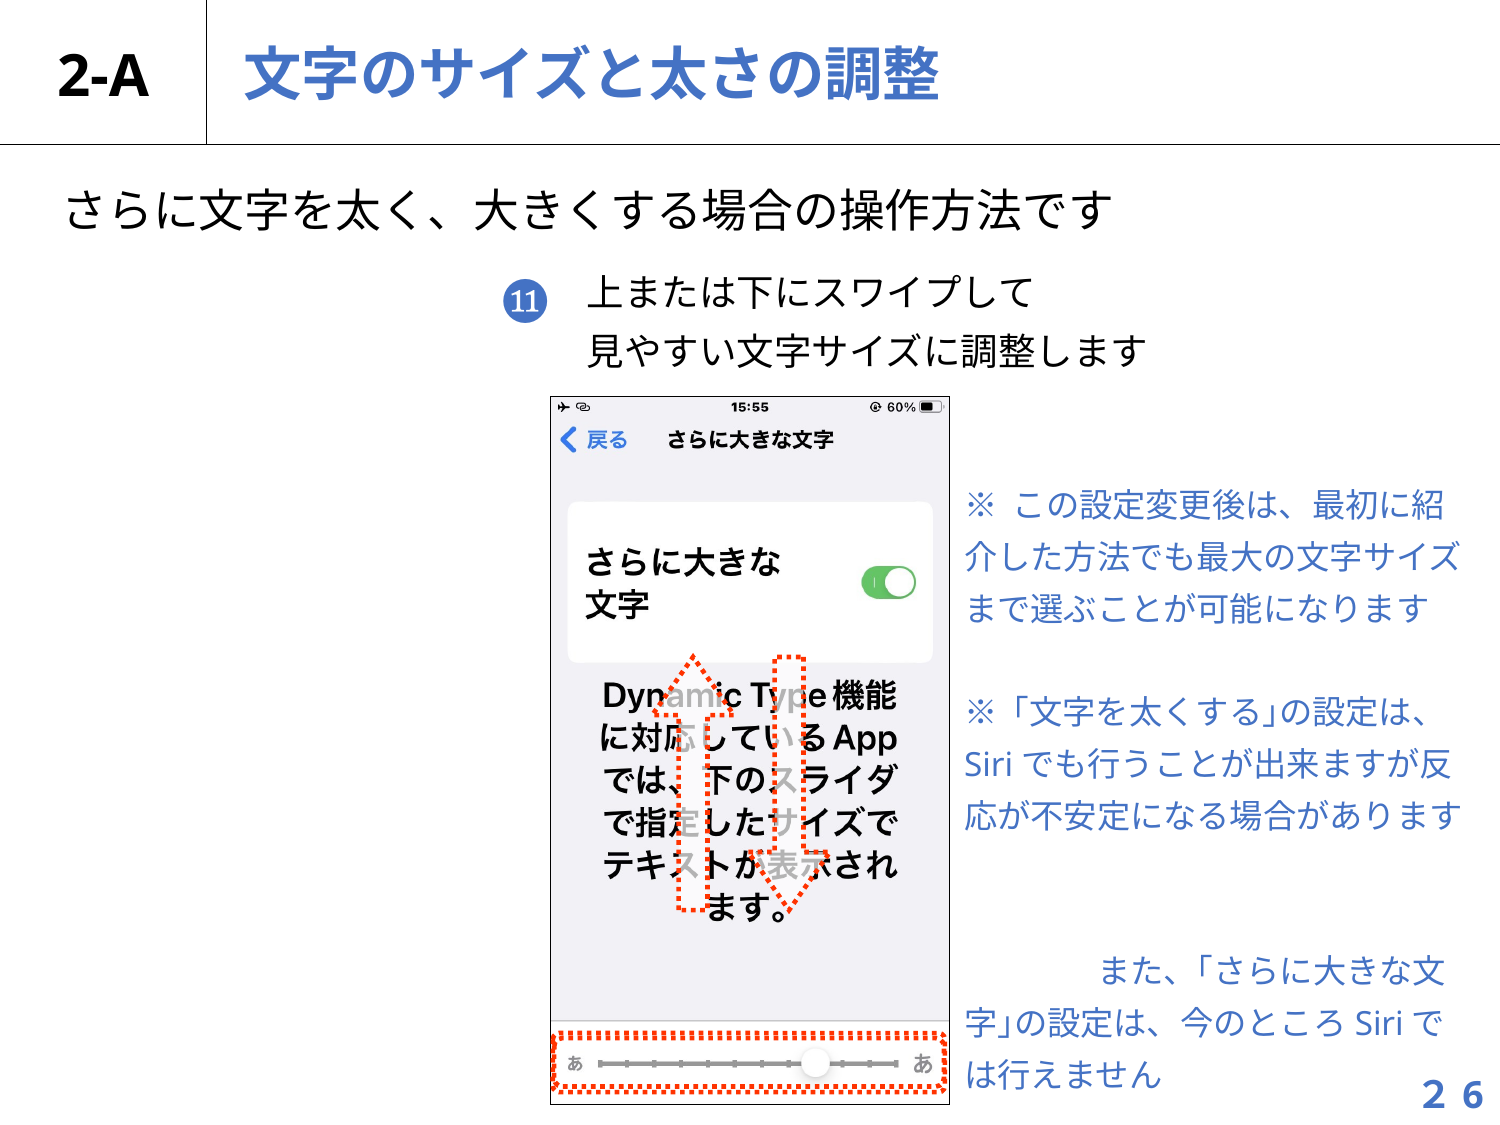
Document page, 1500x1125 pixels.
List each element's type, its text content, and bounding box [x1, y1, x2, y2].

text_box ⓫ [486, 274, 563, 343]
picture [550, 396, 950, 1105]
text_box さらに文字を太く、大きくする場合の操作方法です [46, 180, 1422, 274]
text_box 上または下にスワイプして 見やすい文字サイズに調整します [571, 274, 1176, 381]
text_box ※ この設定変更後は、最初に紹介した方法でも最大の文字サイズまで選ぶことが可能になります ※ ｢文字を太くする｣の設定は、Siriでも行うことが出来ますが反応が不安定になる場合があります また、｢さらに大きな文字｣の設定は、今のところSiriでは行えません [950, 464, 1472, 960]
text_box 2-A [0, 0, 207, 147]
text_box ２6 [1399, 1063, 1500, 1123]
title 文字のサイズと太さの調整 [228, 36, 1472, 116]
